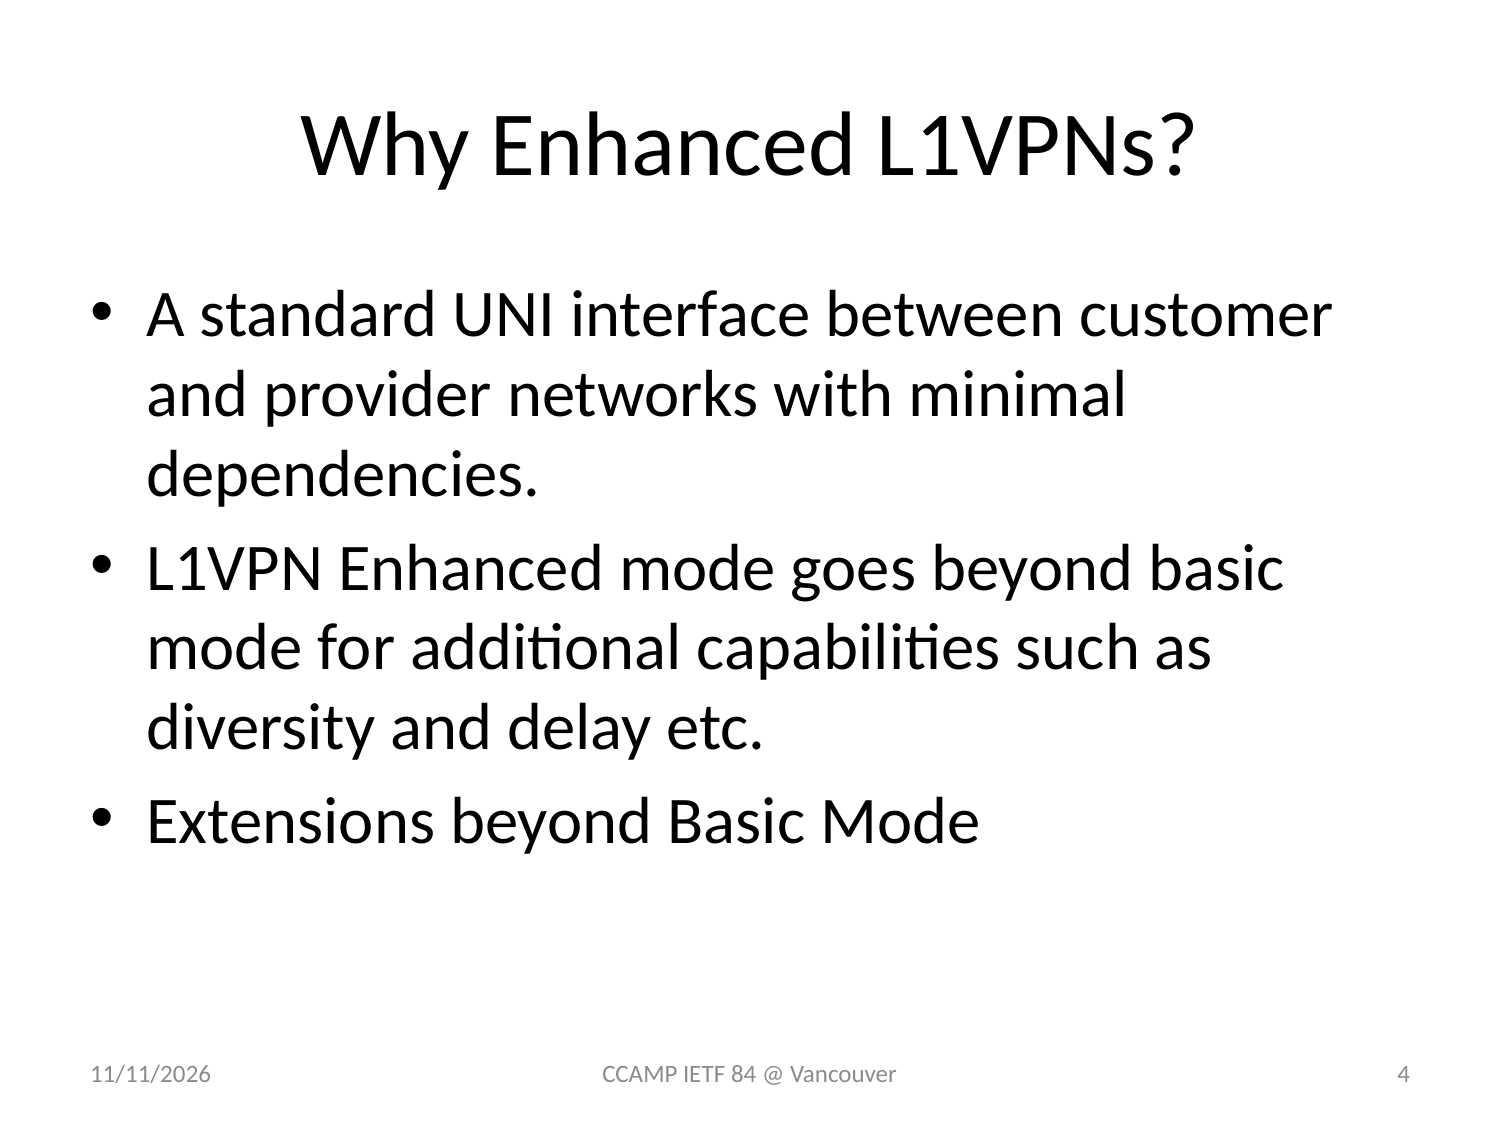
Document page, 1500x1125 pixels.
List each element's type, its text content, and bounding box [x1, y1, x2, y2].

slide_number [75, 1042, 425, 1103]
title Why Enhanced L1VPNs? [75, 45, 1425, 233]
slide_number 4 [1074, 1042, 1425, 1103]
list A standard UNI interface between customer and provider networks with minimal dependencies. L1VPN Enhanced mode goes beyond basic mode for additional capabilities such as diversity and delay etc. Extensions beyond Basic Mode [75, 262, 1425, 1005]
footer CCAMP IETF 84 @ Vancouver [512, 1042, 988, 1103]
